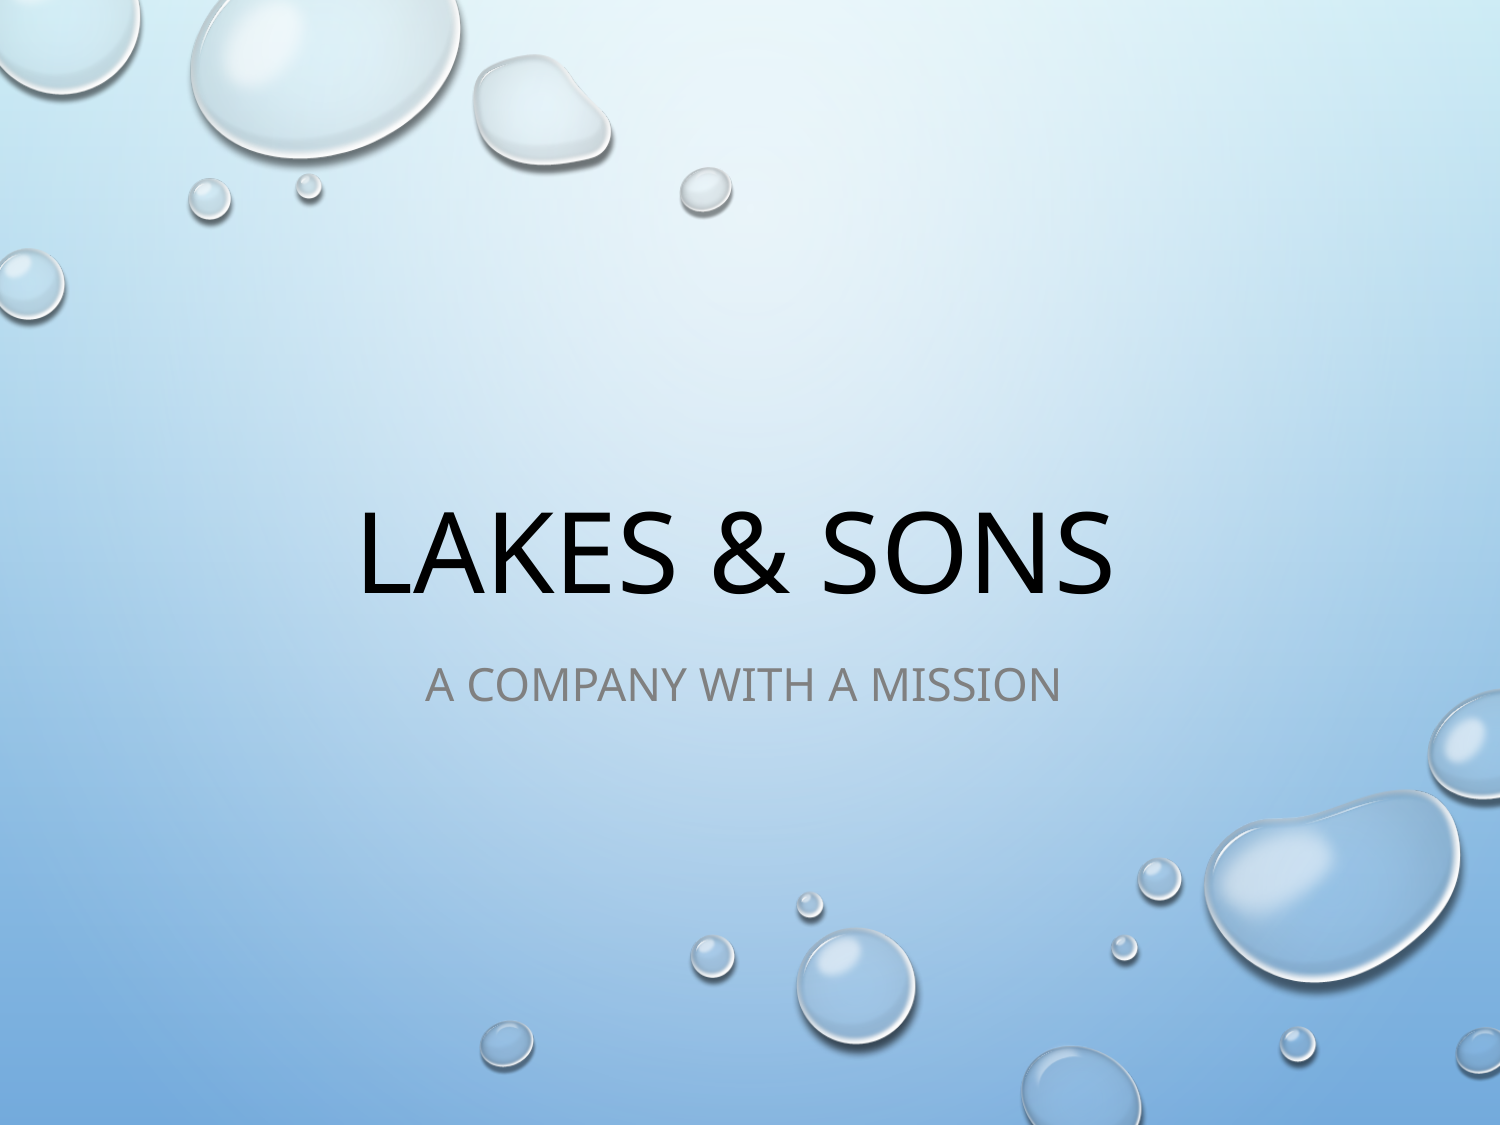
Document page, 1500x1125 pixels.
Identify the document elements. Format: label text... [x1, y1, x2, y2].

title Lakes & Sons [215, 213, 1285, 625]
picture [0, 0, 1500, 1125]
subtitle A company with a mission [215, 637, 1285, 863]
